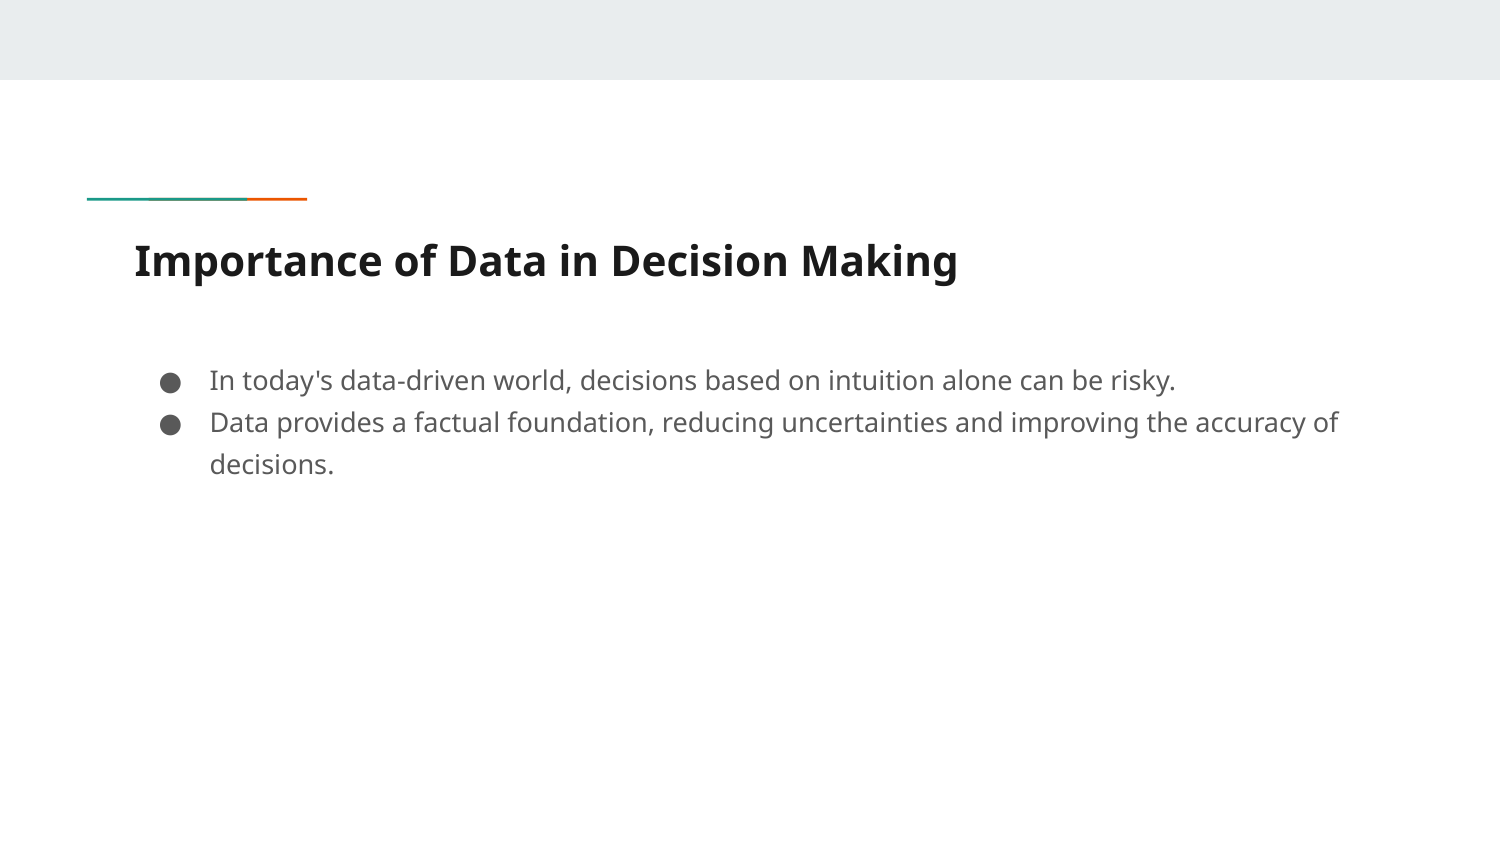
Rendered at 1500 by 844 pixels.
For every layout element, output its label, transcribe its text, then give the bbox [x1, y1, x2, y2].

title Importance of Data in Decision Making [119, 216, 1381, 305]
list In today's data-driven world, decisions based on intuition alone can be risky. Data provides a factual foundation, reducing uncertainties and improving the accuracy of decisions. [119, 341, 1381, 712]
